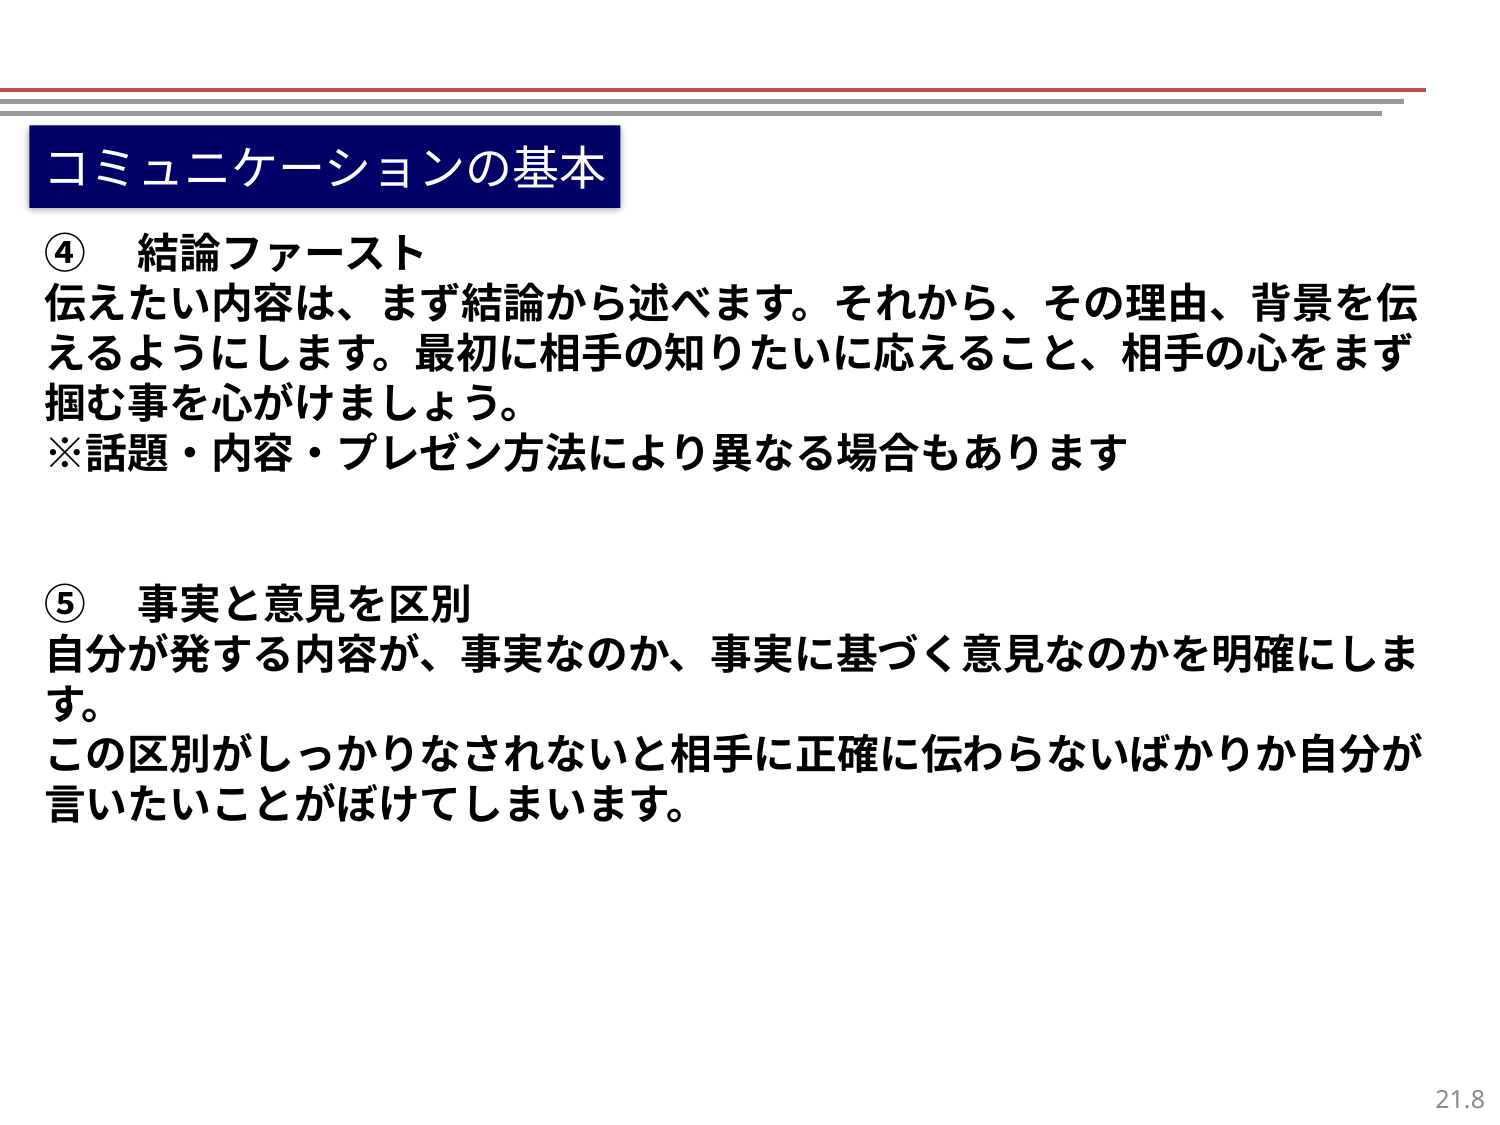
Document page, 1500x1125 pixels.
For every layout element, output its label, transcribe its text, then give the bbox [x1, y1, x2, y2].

text_box ④ 結論ファースト 伝えたい内容は、まず結論から述べます。それから、その理由、背景を伝えるようにします。最初に相手の知りたいに応えること、相手の心をまず掴む事を心がけましょう。 ※話題・内容・プレゼン方法により異なる場合もあります ⑤ 事実と意見を区別 自分が発する内容が、事実なのか、事実に基づく意見なのかを明確にします。 この区別がしっかりなされないと相手に正確に伝わらないばかりか自分が言いたいことがぼけてしまいます。 [29, 219, 1459, 935]
slide_number 7 [1381, 1065, 1500, 1125]
text_box コミュニケーションの基本 [29, 125, 621, 208]
